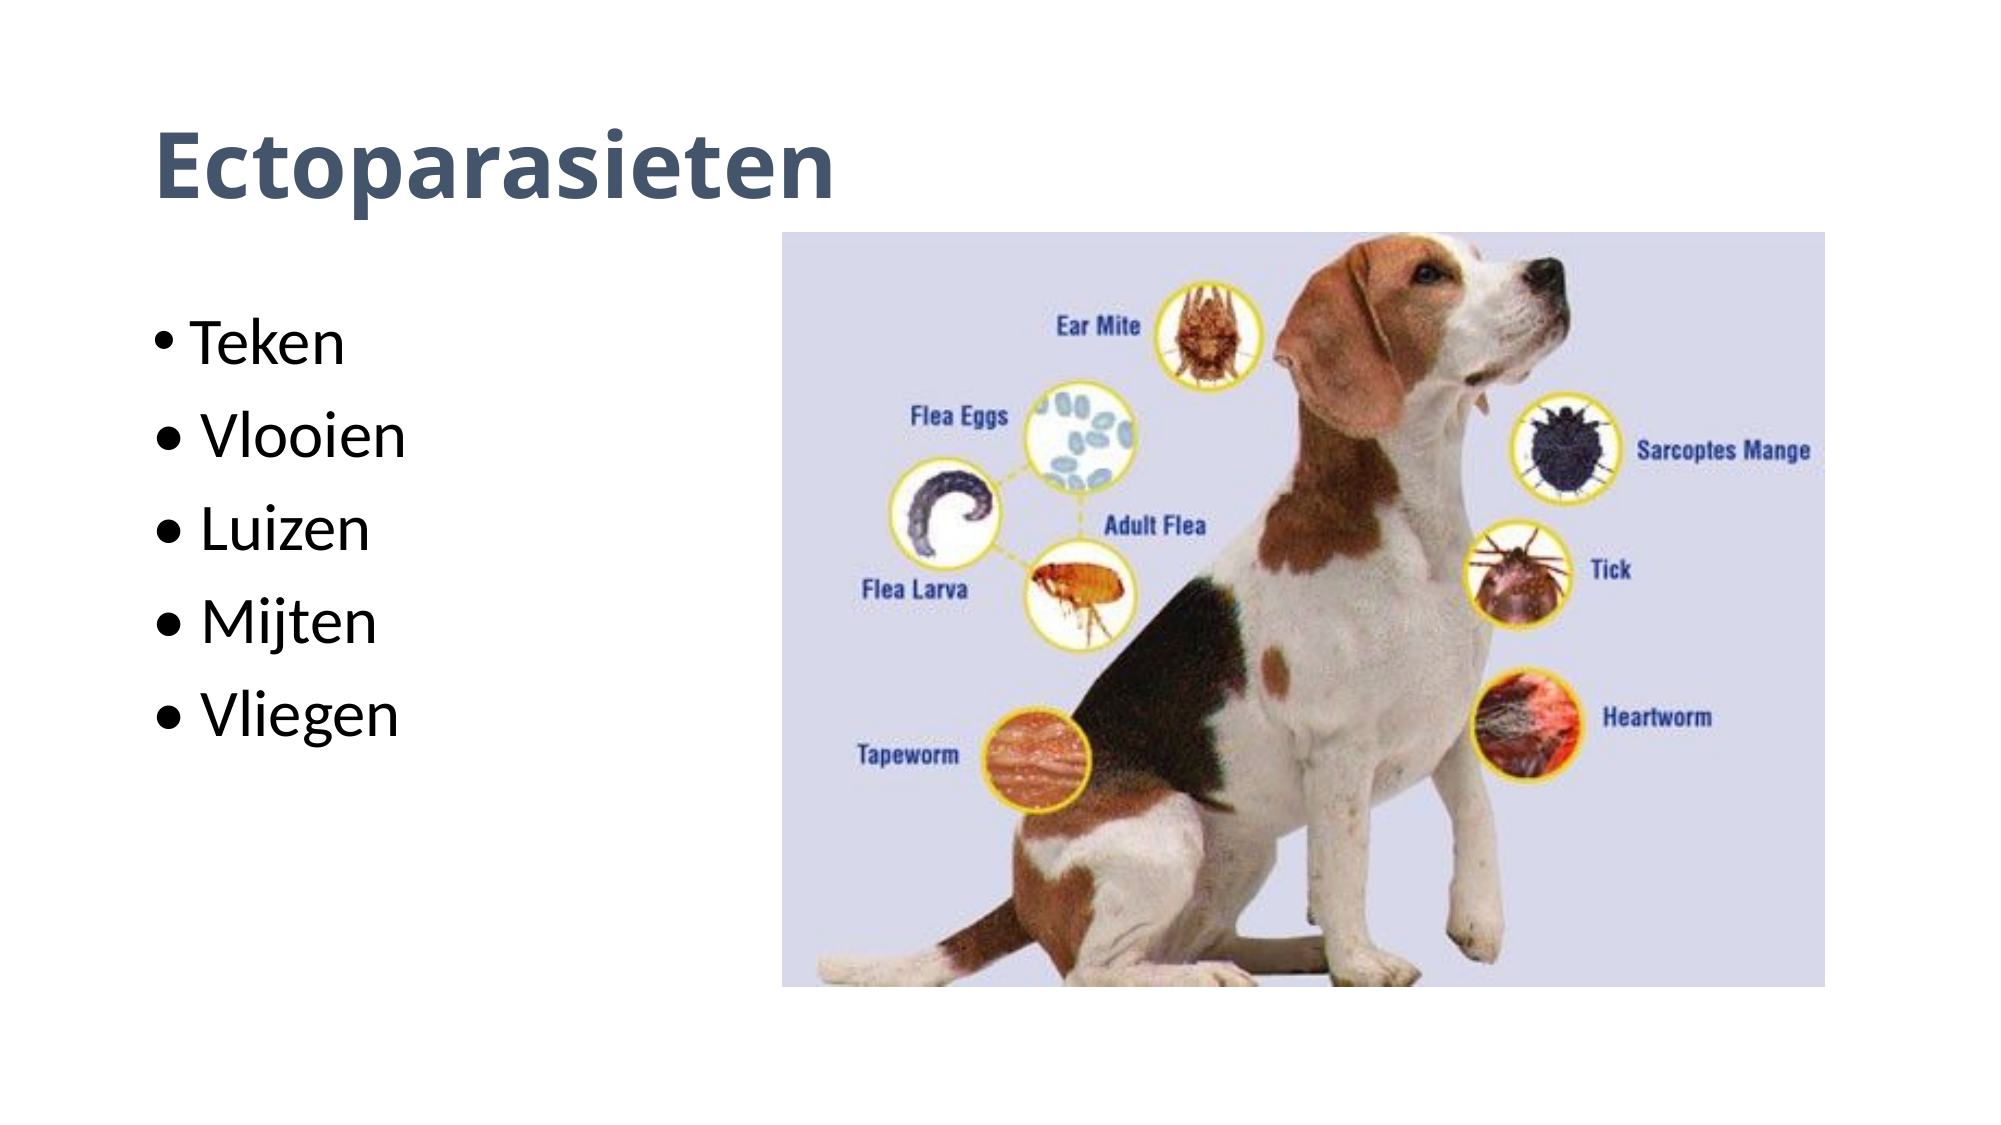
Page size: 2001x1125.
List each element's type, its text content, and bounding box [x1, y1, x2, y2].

picture [782, 232, 1825, 987]
list Teken • Vlooien • Luizen • Mijten • Vliegen [137, 299, 1863, 1014]
title Ectoparasieten [137, 59, 1863, 278]
